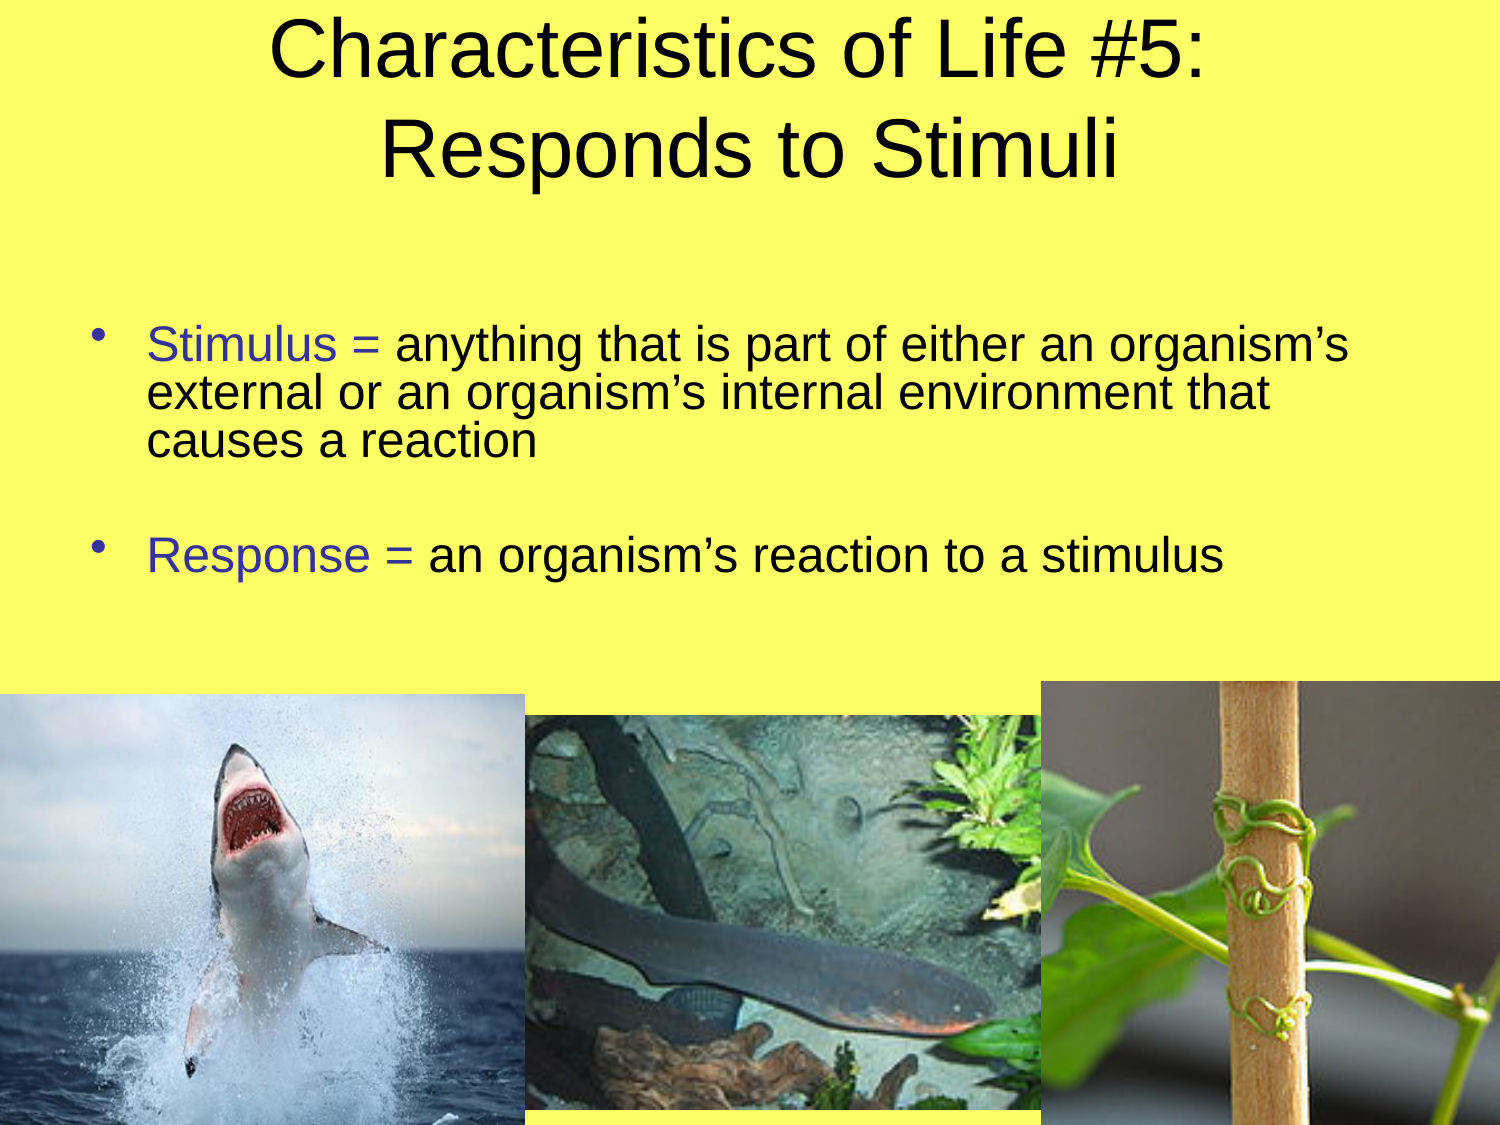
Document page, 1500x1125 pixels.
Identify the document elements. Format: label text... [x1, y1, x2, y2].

list Stimulus = anything that is part of either an organism’s external or an organism’s internal environment that causes a reaction Response = an organism’s reaction to a stimulus [75, 187, 1425, 675]
title Characteristics of Life #5: Responds to Stimuli [75, 0, 1425, 187]
picture [0, 680, 1500, 1125]
